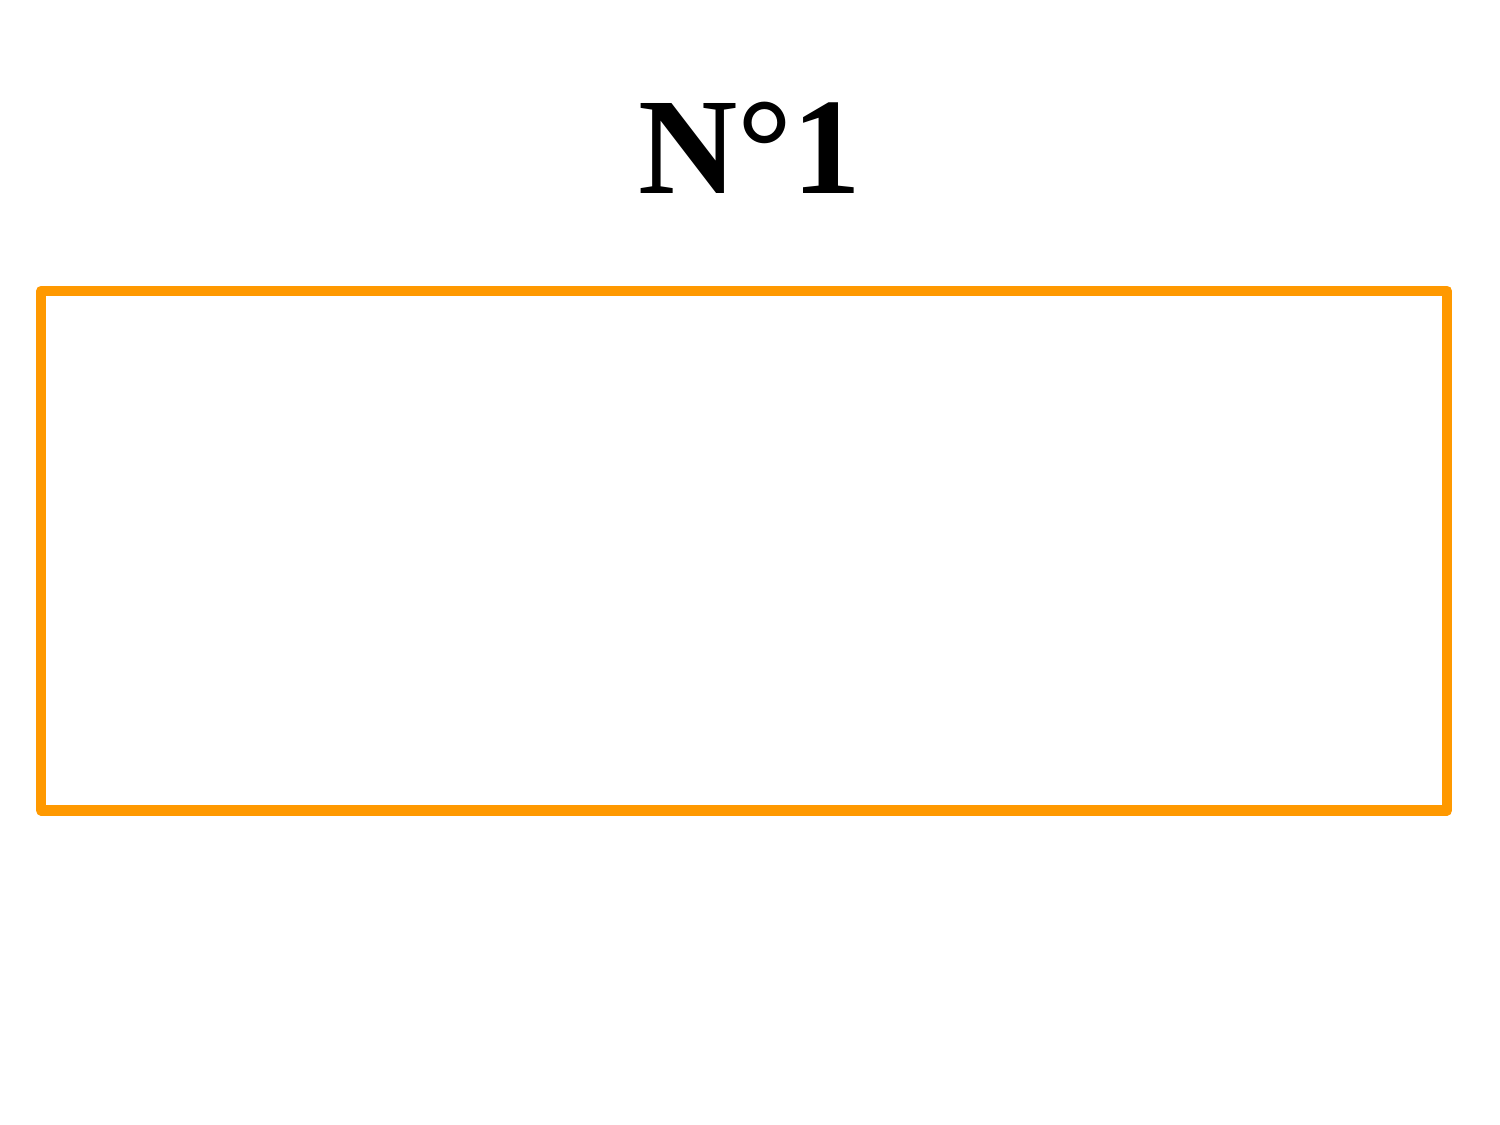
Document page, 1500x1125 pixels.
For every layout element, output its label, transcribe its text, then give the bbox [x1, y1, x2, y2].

title N°1 [0, 45, 1500, 233]
